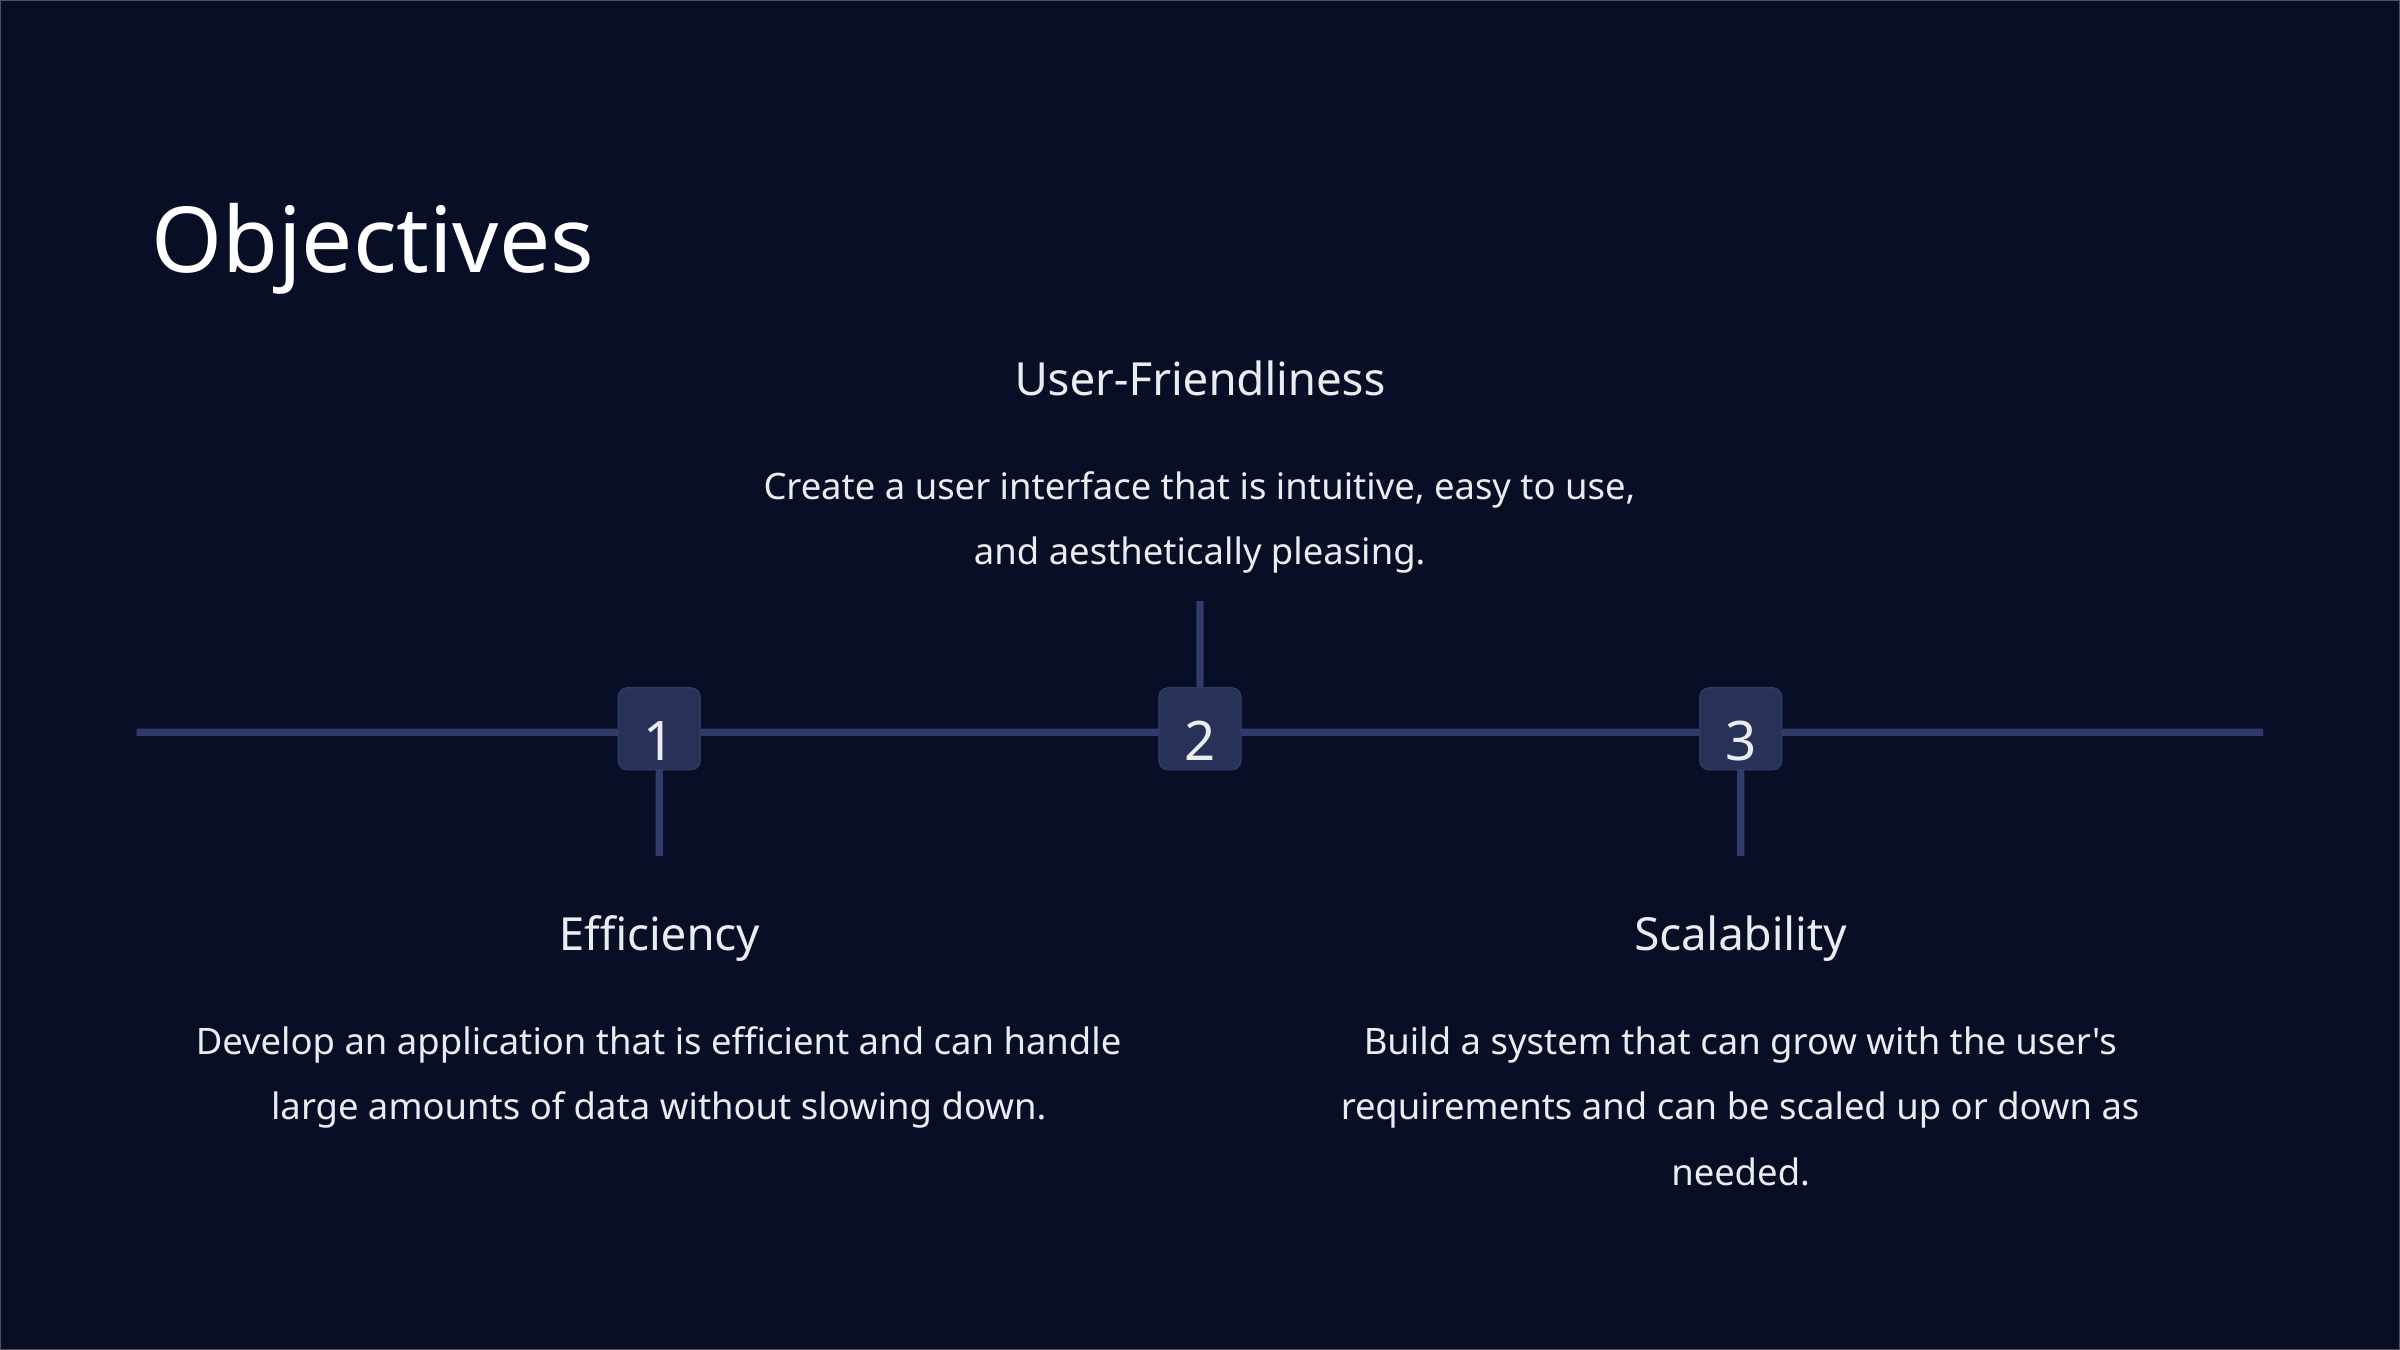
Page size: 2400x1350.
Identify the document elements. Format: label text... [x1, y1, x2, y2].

text_box Scalability [1558, 892, 1923, 952]
text_box [701, 728, 1158, 736]
text_box Create a user interface that is intuitive, easy to use, and aesthetically pleasing. [713, 433, 1687, 565]
text_box [618, 687, 701, 770]
text_box [655, 770, 663, 857]
text_box Build a system that can grow with the user's requirements and can be scaled up or down as needed. [1254, 988, 2227, 1186]
text_box Develop an application that is efficient and can handle large amounts of data without slowing down. [173, 988, 1146, 1120]
text_box [136, 728, 618, 736]
text_box [1196, 601, 1204, 687]
text_box [1241, 728, 1699, 736]
text_box [0, 0, 2400, 1350]
text_box [1699, 687, 1782, 770]
text_box [1158, 687, 1241, 770]
text_box 2 [1183, 693, 1217, 765]
text_box [1782, 728, 2264, 736]
text_box User-Friendliness [1008, 337, 1392, 398]
text_box Efficiency [476, 892, 842, 952]
text_box 3 [1725, 693, 1756, 765]
text_box Objectives [136, 164, 866, 284]
text_box 1 [646, 693, 672, 765]
text_box [1737, 770, 1745, 857]
